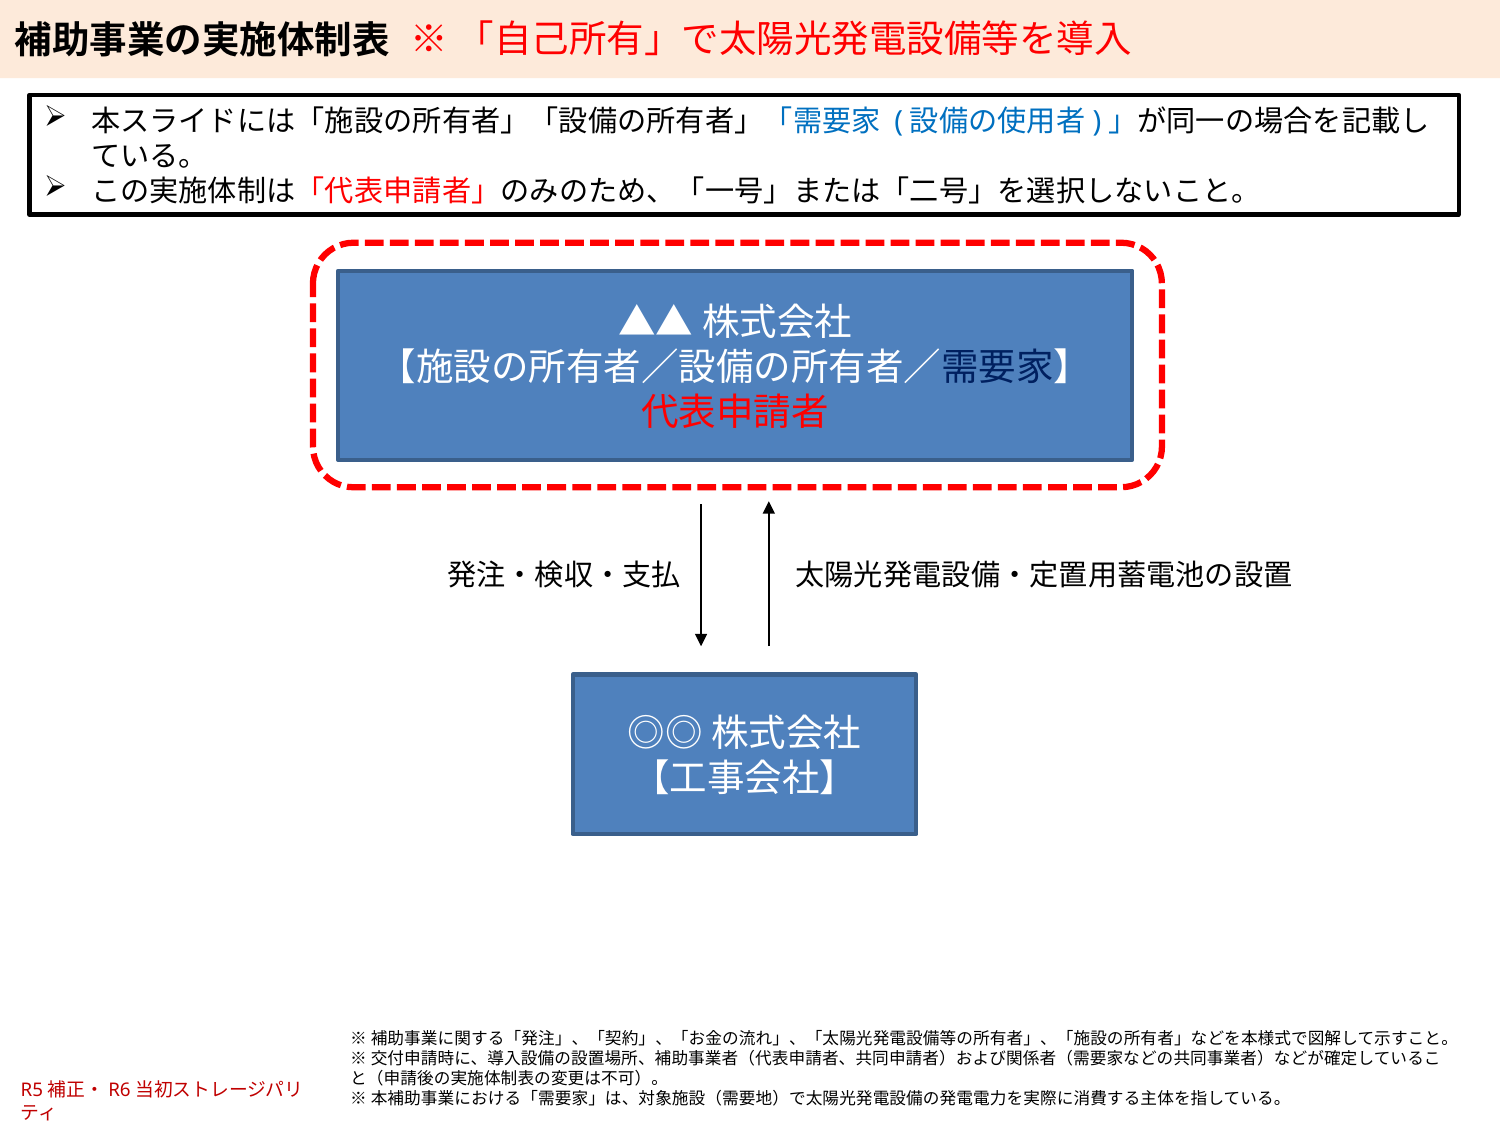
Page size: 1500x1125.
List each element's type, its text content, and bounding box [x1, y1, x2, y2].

text_box [310, 240, 1165, 490]
text_box 本スライドには「施設の所有者」「設備の所有者」「需要家 (設備の使用者)」が同一の場合を記載している。 この実施体制は「代表申請者」のみのため、「一号」または「二号」を選択しないこと。 [27, 93, 1461, 217]
text_box 発注・検収・支払 [706, 548, 713, 599]
text_box 発注・検収・支払 [432, 548, 696, 599]
text_box ※「自己所有」で太陽光発電設備等を導入 [395, 7, 1470, 68]
text_box ◎◎株式会社 【工事会社】 [571, 672, 918, 836]
text_box 太陽光発電設備・定置用蓄電池の設置 [780, 548, 1317, 599]
